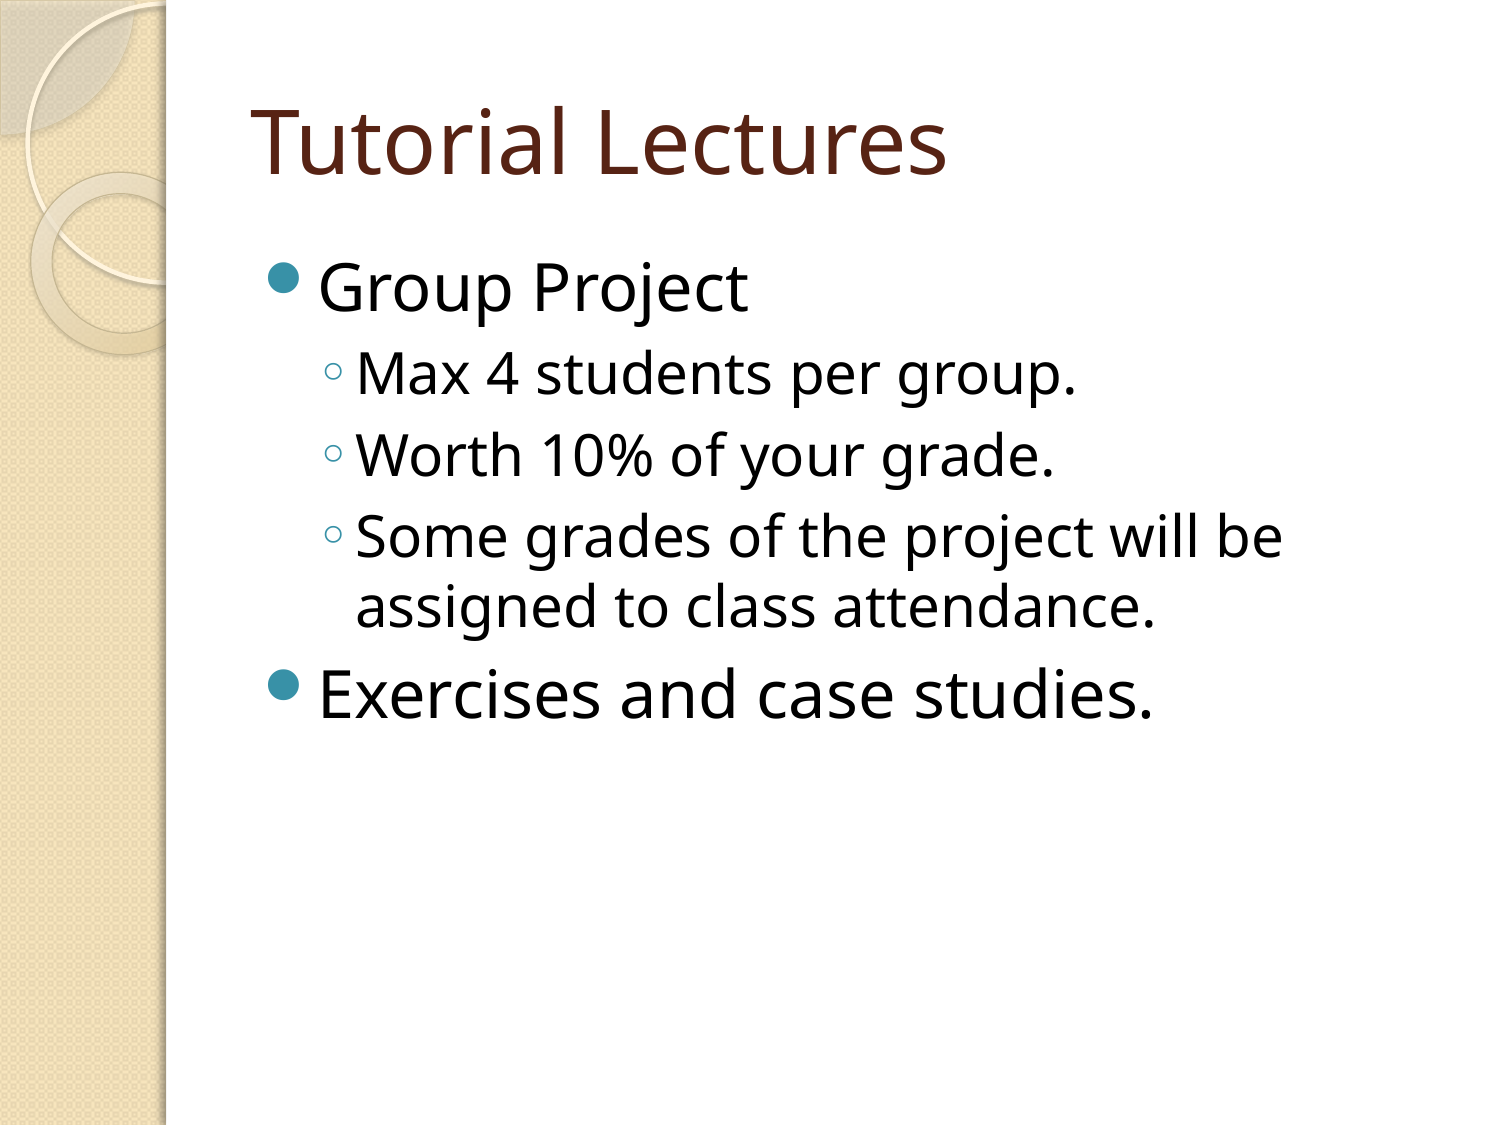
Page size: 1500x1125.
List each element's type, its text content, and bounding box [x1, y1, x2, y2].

list Group Project Max 4 students per group. Worth 10% of your grade. Some grades of the project will be assigned to class attendance. Exercises and case studies. [235, 237, 1466, 1025]
title Tutorial Lectures [235, 45, 1466, 233]
